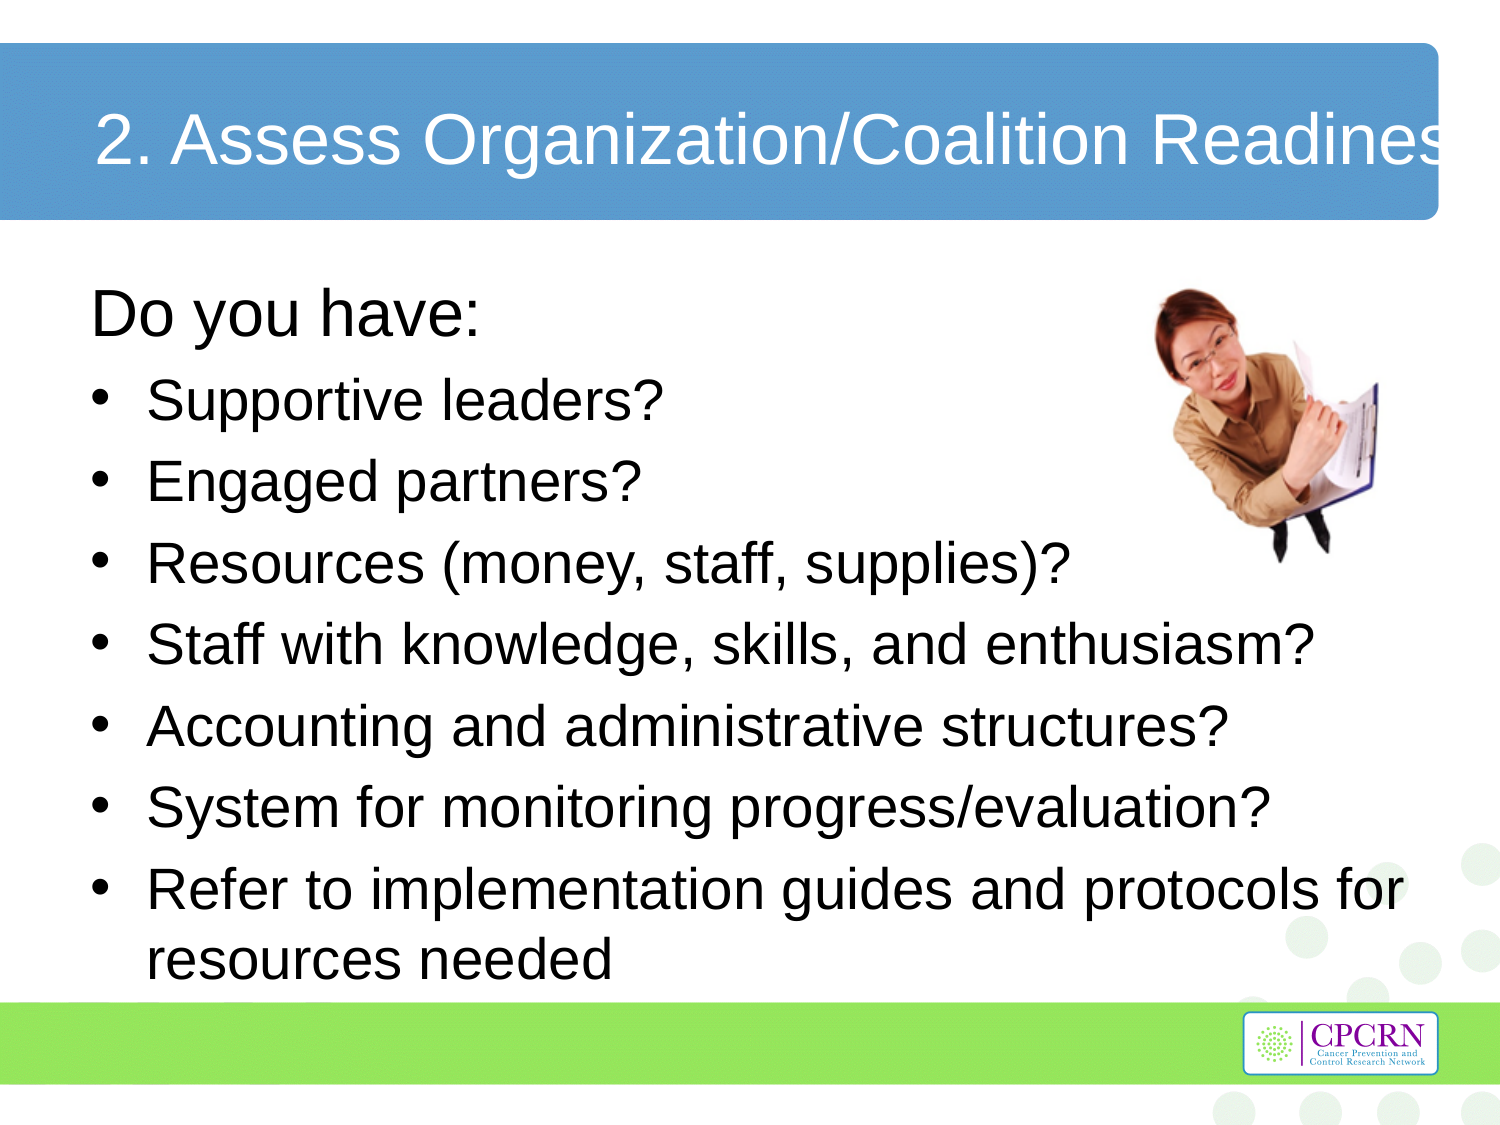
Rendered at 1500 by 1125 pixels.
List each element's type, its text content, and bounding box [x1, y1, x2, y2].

picture [0, 0, 1500, 1125]
title 2. Assess Organization/Coalition Readiness​ [79, 42, 1500, 230]
list Do you have: Supportive leaders? Engaged partners? Resources (money, staff, supplies)? Staff with knowledge, skills, and enthusiasm? Accounting and administrative structures? System for monitoring progress/evaluation? Refer to implementation guides and protocols for resources needed [75, 262, 1425, 1005]
